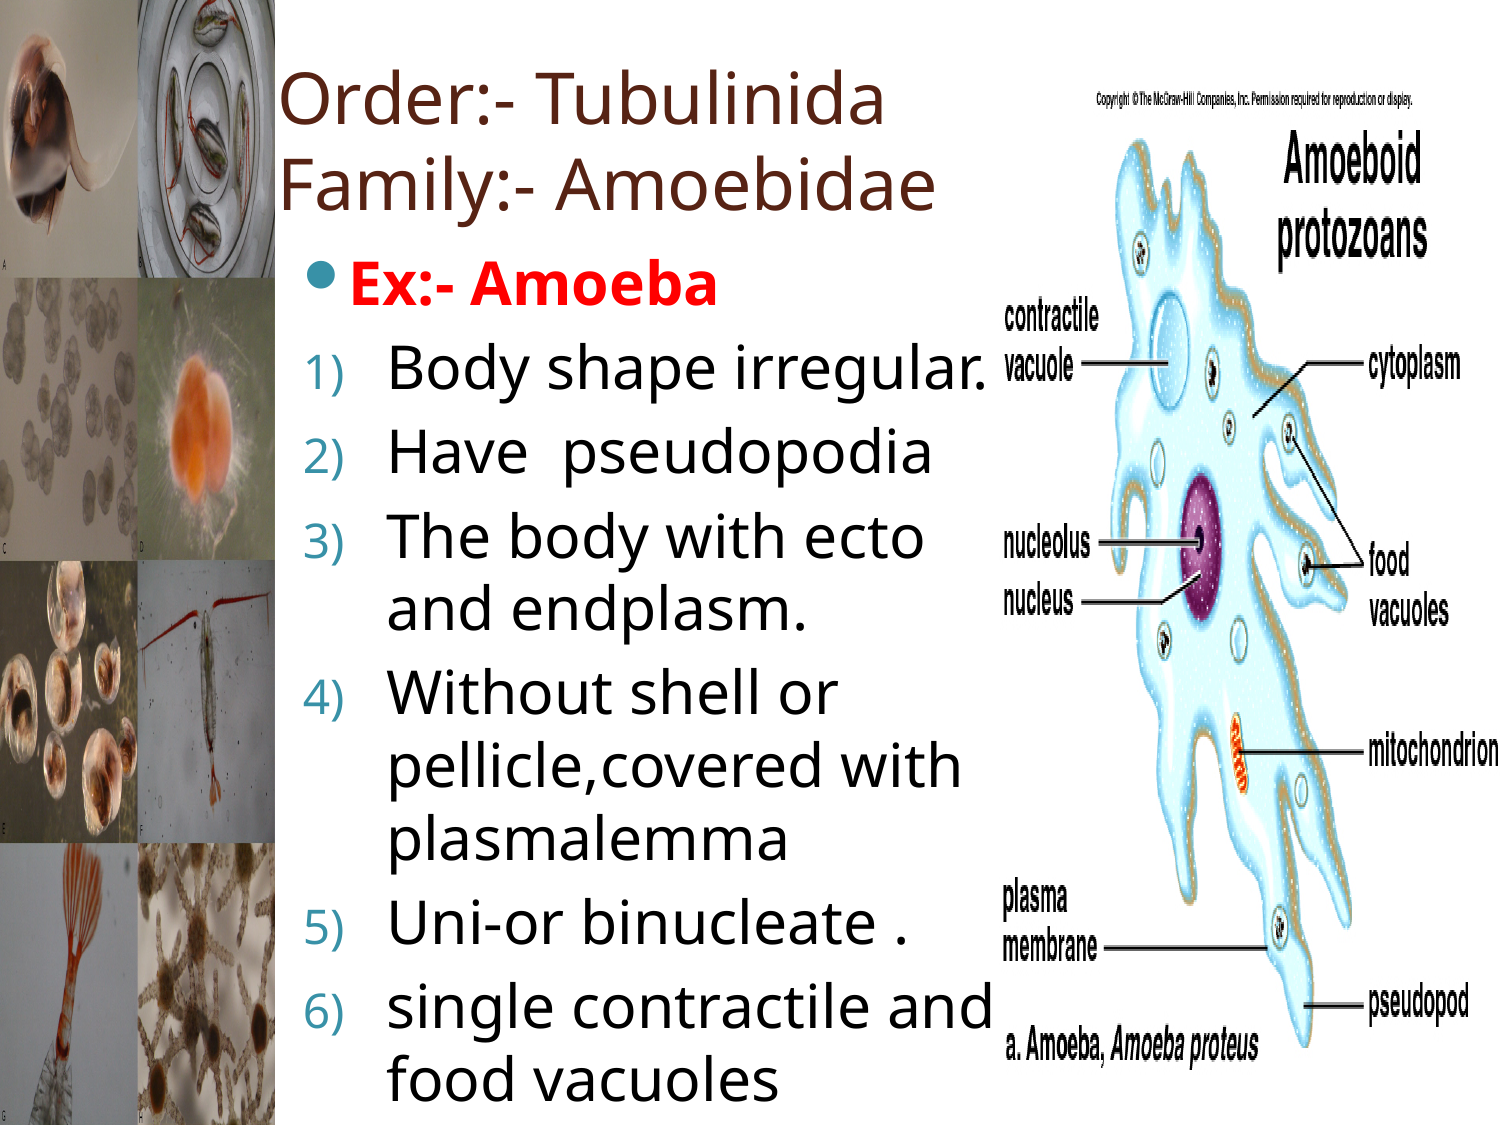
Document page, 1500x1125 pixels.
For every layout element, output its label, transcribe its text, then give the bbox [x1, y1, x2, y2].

list Ex:- Amoeba Body shape irregular. Have pseudopodia The body with ecto and endplasm. Without shell or pellicle,covered with plasmalemma Uni-or binucleate . single contractile and food vacuoles [283, 237, 1038, 1125]
picture [0, 0, 276, 1125]
title Order:- Tubulinida Family:- Amoebidae [283, 45, 1466, 233]
picture [999, 87, 1500, 1076]
